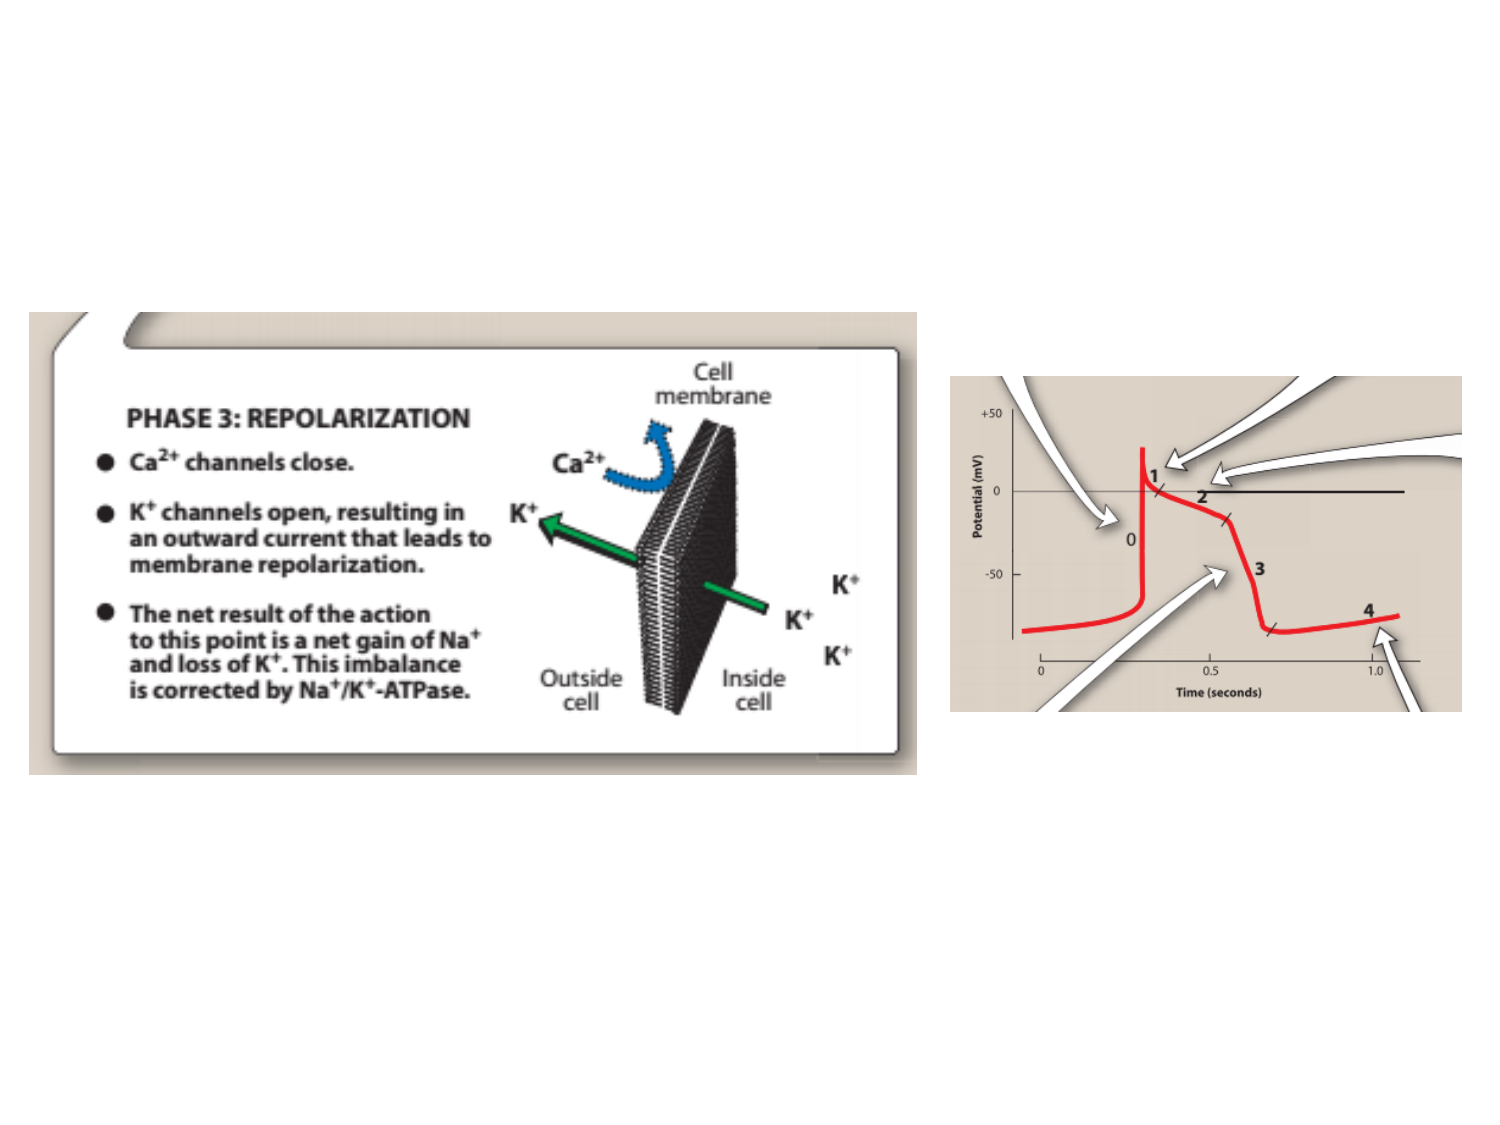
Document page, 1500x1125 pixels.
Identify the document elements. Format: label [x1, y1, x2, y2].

picture [949, 376, 1462, 712]
picture [28, 312, 917, 776]
